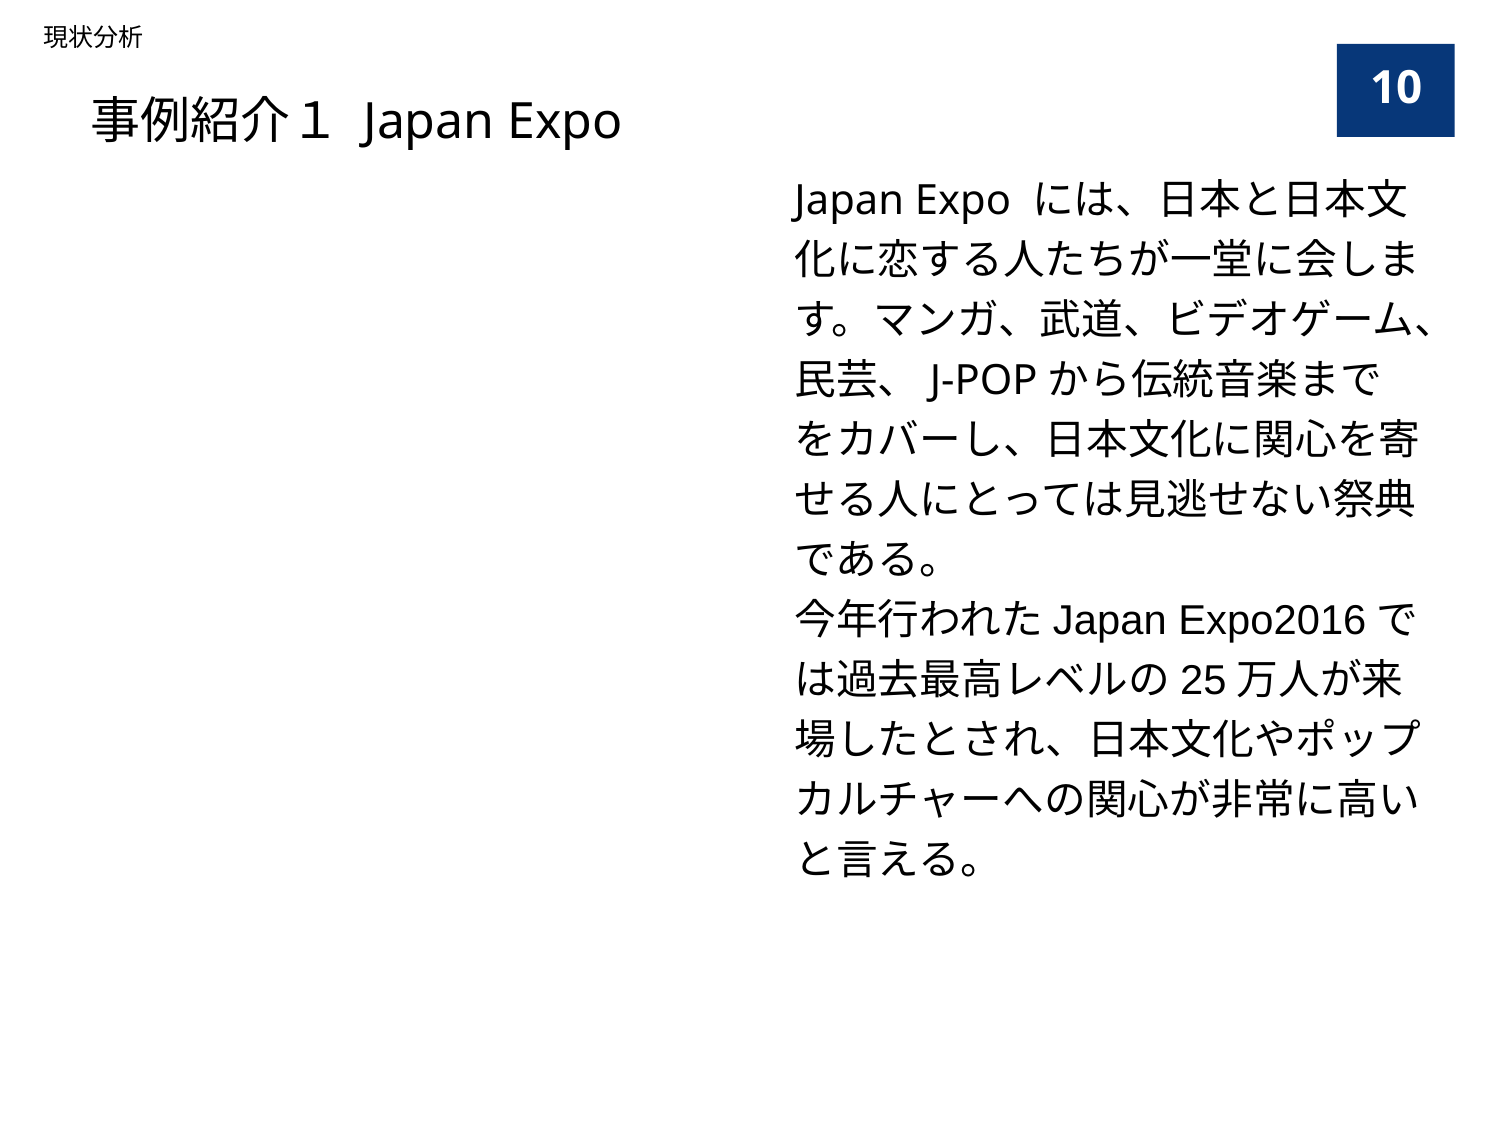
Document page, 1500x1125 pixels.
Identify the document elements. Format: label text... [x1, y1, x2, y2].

text_box 事例紹介１ Japan Expo [75, 81, 967, 156]
slide_number 10 [1354, 59, 1438, 120]
text_box 現状分析 [28, 13, 311, 59]
text_box Japan Expo には、日本と日本文化に恋する人たちが一堂に会します。マンガ、武道、ビデオゲーム、民芸、J-POPから伝統音楽までをカバーし、日本文化に関心を寄せる人にとっては見逃せない祭典である。 今年行われたJapan Expo2016では過去最高レベルの25万人が来場したとされ、日本文化やポップカルチャーへの関心が非常に高いと言える。 [779, 155, 1438, 891]
